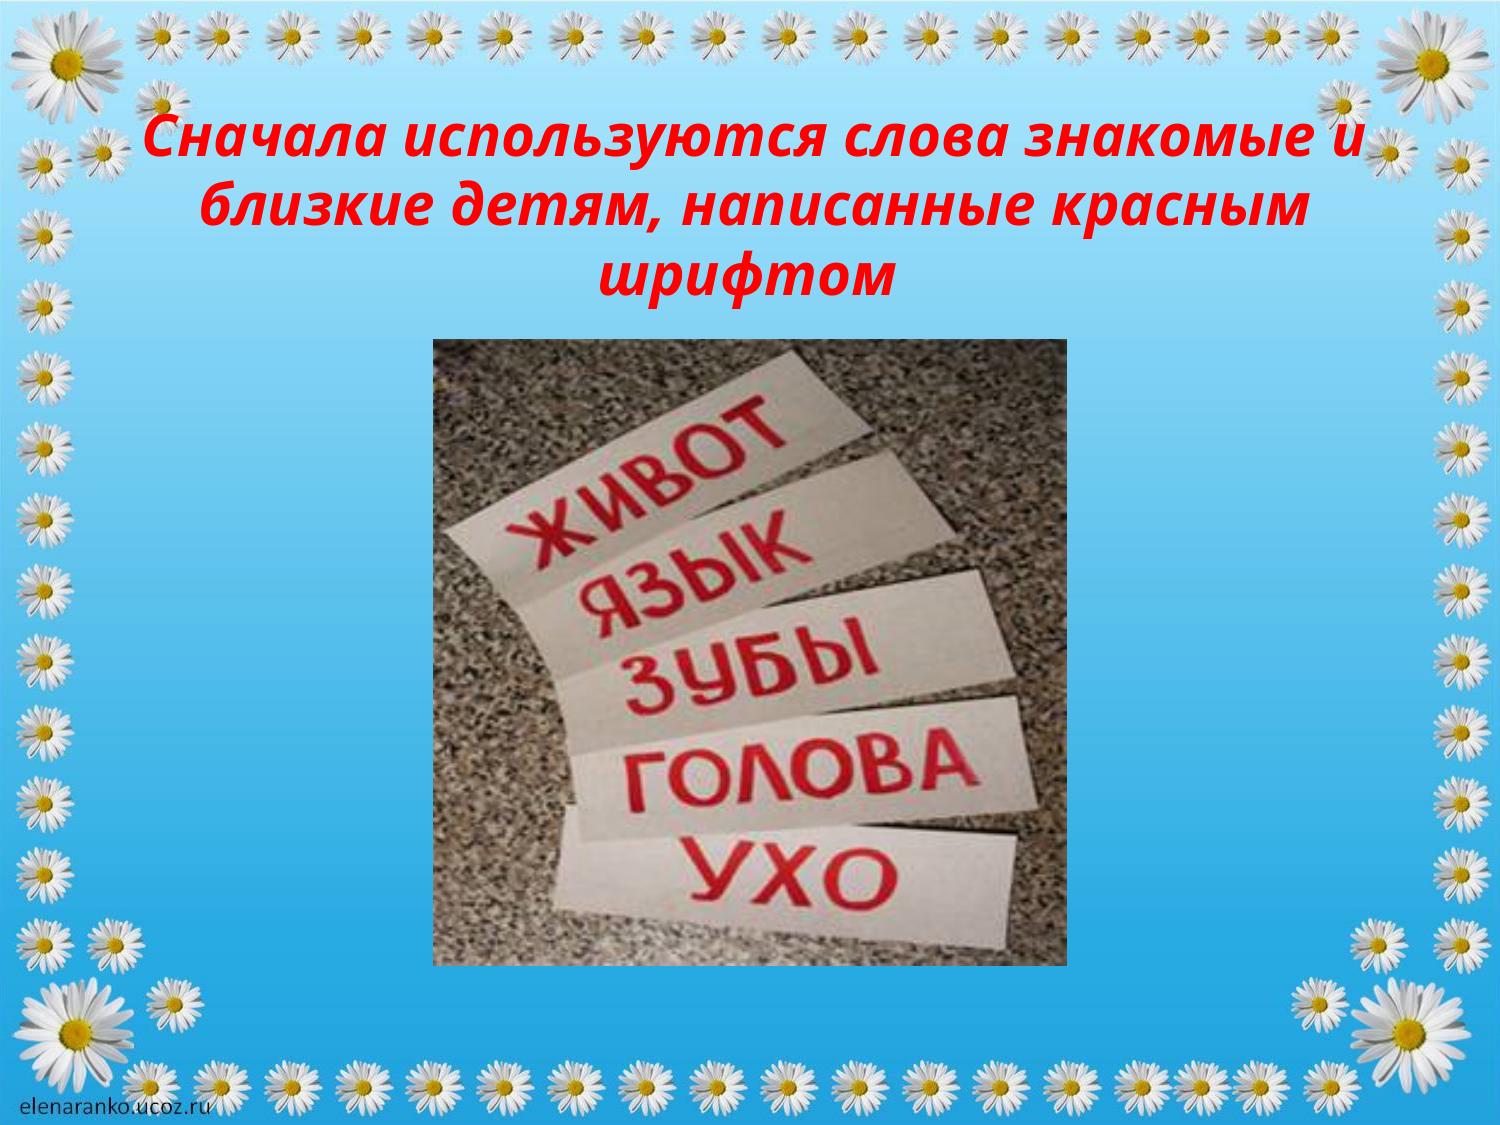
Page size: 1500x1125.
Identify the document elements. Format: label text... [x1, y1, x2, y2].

title Сначала используются слова знакомые и близкие детям, написанные красным шрифтом [117, 82, 1393, 324]
picture [0, 0, 1500, 1125]
